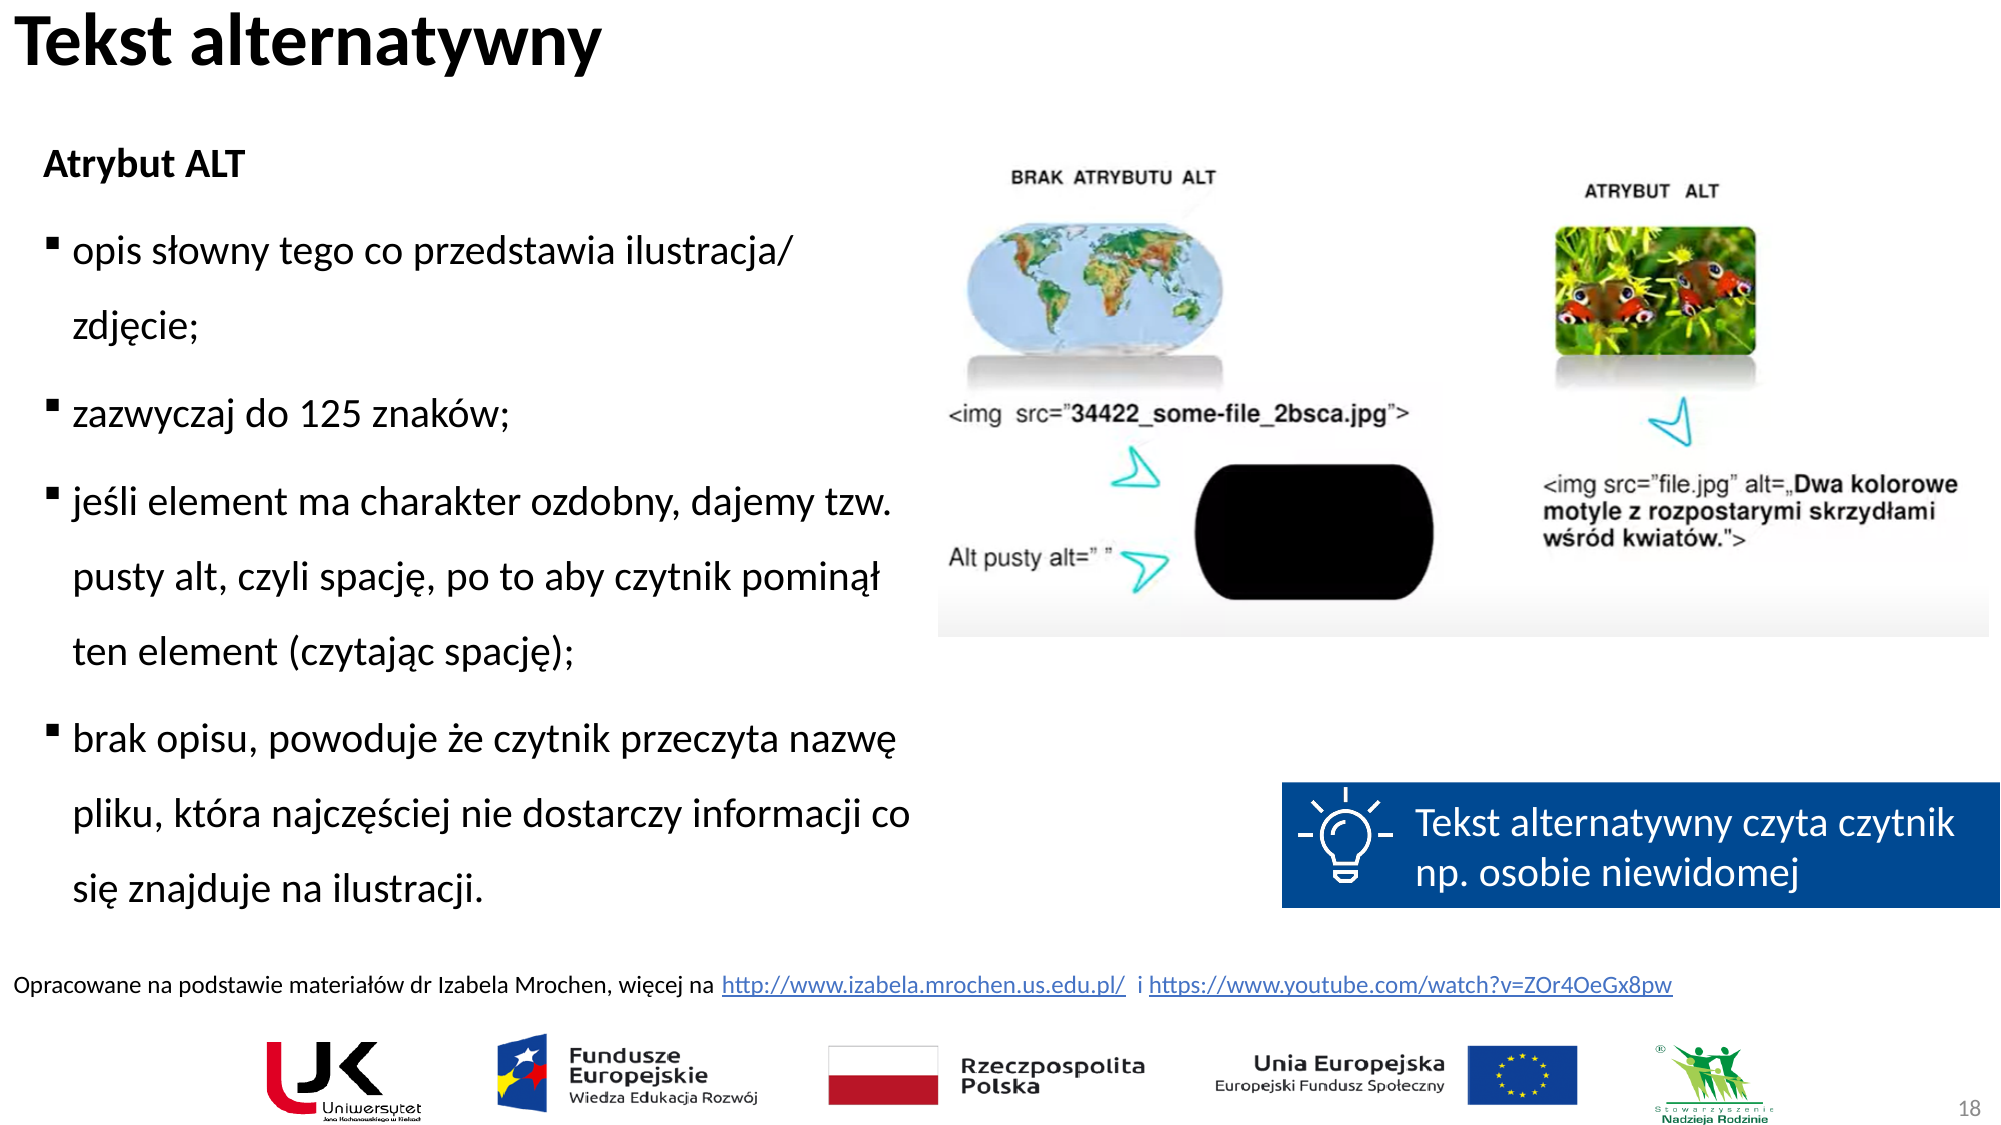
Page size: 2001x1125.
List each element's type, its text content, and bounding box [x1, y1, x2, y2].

picture [1281, 771, 1409, 899]
picture [463, 1006, 1613, 1125]
picture [1655, 1044, 1774, 1125]
title Tekst alternatywny [14, 0, 942, 92]
picture [938, 133, 1989, 637]
text_box Atrybut ALT opis słowny tego co przedstawia ilustracja/ zdjęcie; zazwyczaj do 125 znaków; jeśli element ma charakter ozdobny, dajemy tzw. pusty alt, czyli spację, po to aby czytnik pominął ten element (czytając spację); brak opisu, powoduje że czytnik przeczyta nazwę pliku, która najczęściej nie dostarczy informacji co się znajduje na ilustracji. [13, 110, 912, 908]
picture [266, 1042, 421, 1122]
text_box Tekst alternatywny czyta czytnik np. osobie niewidomej [1281, 781, 2000, 909]
slide_number 18 [1860, 1089, 1997, 1125]
text_box Opracowane na podstawie materiałów dr Izabela Mrochen, więcej na http://www.izabela.mrochen.us.edu.pl/ i https://www.youtube.com/watch?v=ZOr4OeGx8pw [0, 961, 1690, 1006]
